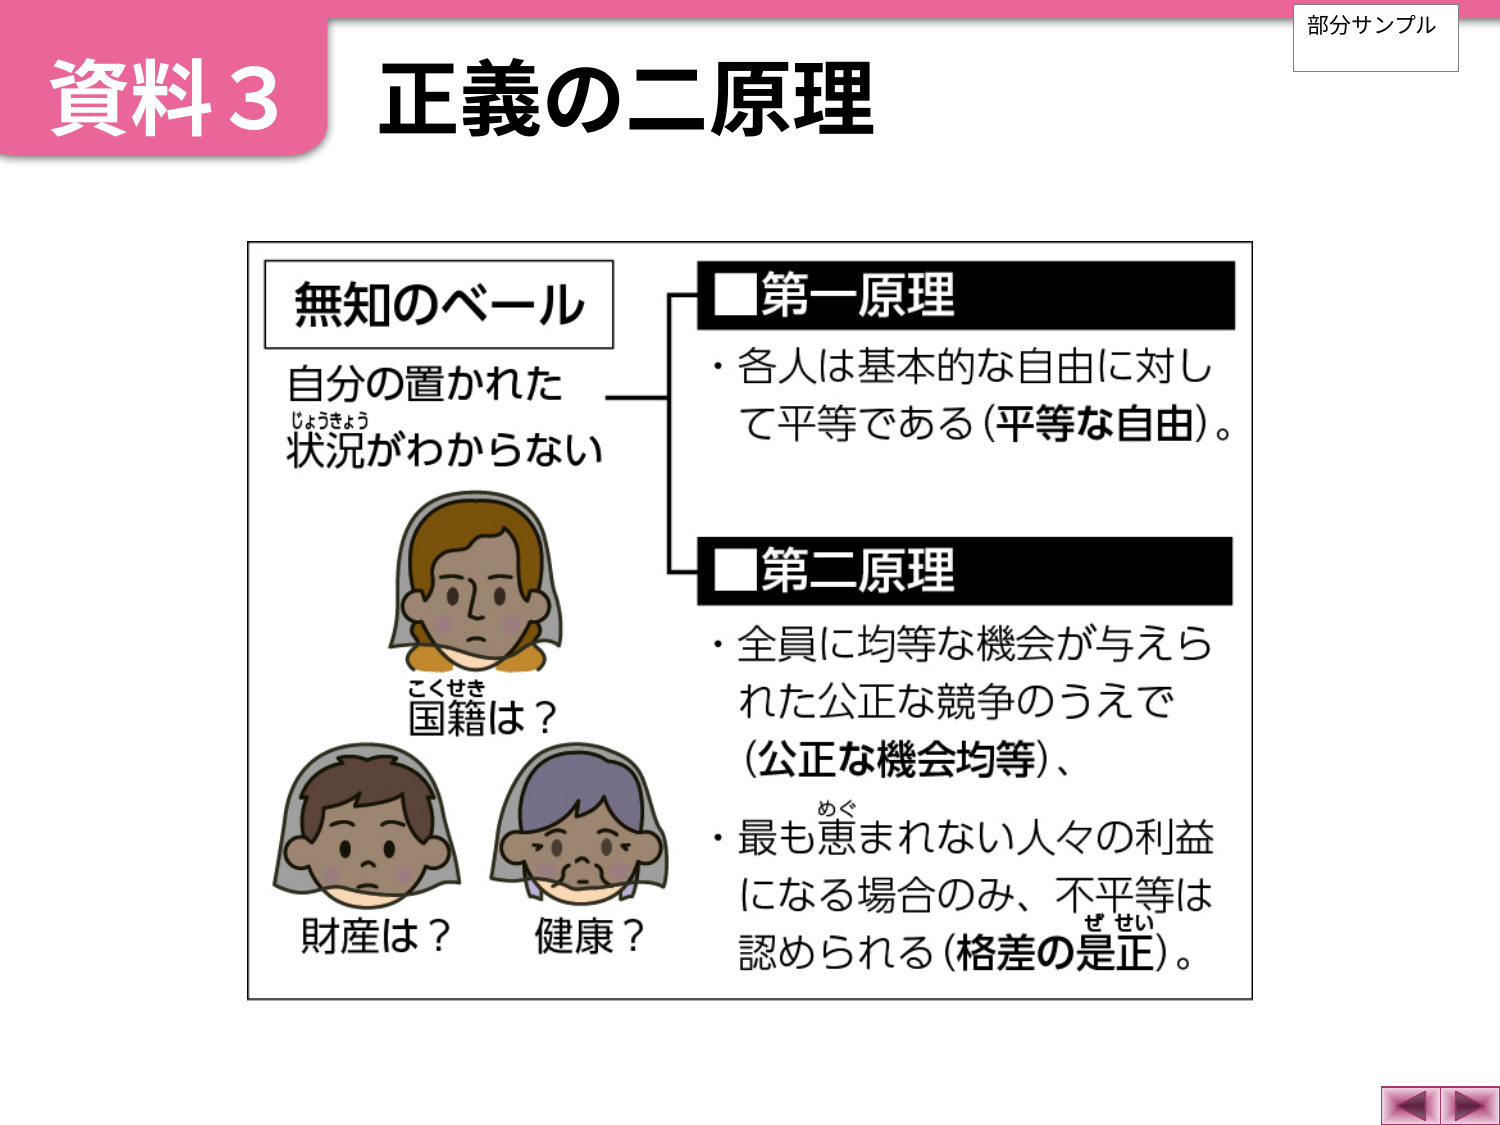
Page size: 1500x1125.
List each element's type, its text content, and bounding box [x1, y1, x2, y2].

picture [247, 241, 1253, 1001]
text_box [1440, 1086, 1500, 1125]
text_box 資料３ [32, 39, 319, 154]
text_box 部分サンプル [1293, 4, 1459, 72]
text_box [1381, 1086, 1440, 1125]
text_box 正義の二原理 [361, 39, 1396, 154]
